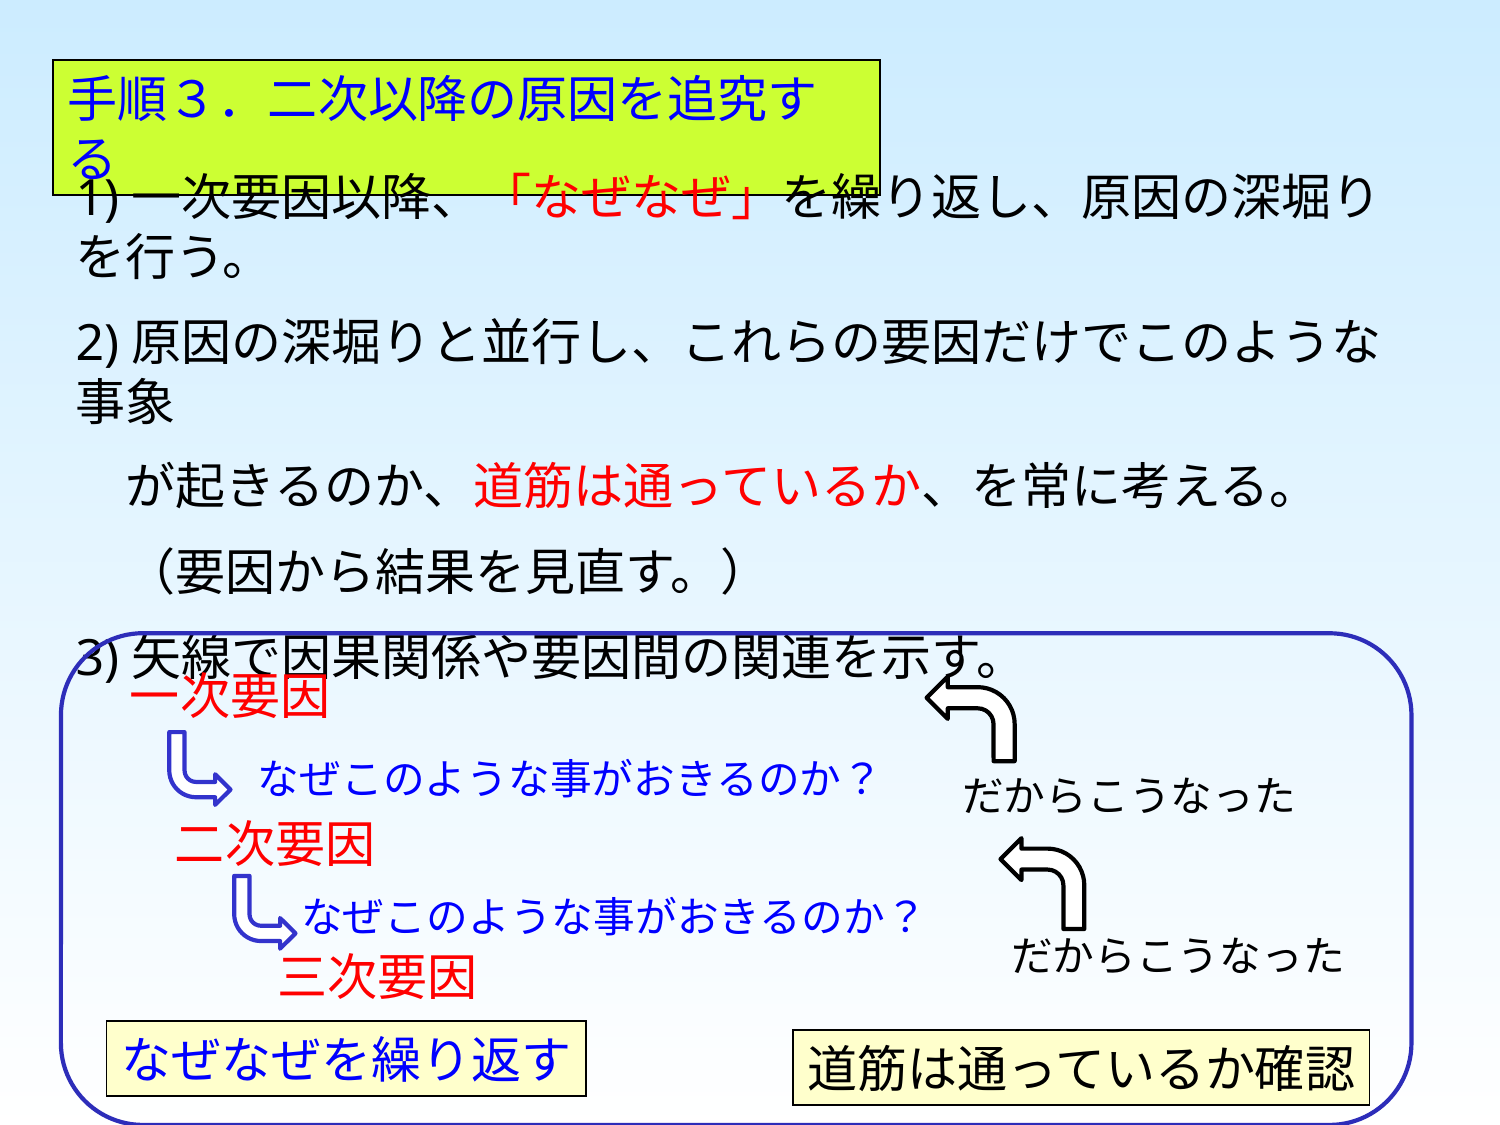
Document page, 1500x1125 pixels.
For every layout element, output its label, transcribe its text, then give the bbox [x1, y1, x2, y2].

text_box なぜなぜを繰り返す [106, 1021, 587, 1096]
text_box だからこうなった [947, 762, 1311, 828]
text_box [232, 873, 298, 951]
text_box 手順３．二次以降の原因を追究する [53, 60, 880, 196]
text_box だからこうなった [996, 921, 1360, 987]
text_box 1)一次要因以降、「なぜなぜ」を繰り返し、原因の深堀りを行う。 2)原因の深堀りと並行し、これらの要因だけでこのような事象 が起きるのか、道筋は通っているか、を常に考える。 （要因から結果を見直す。） 3)矢線で因果関係や要因間の関連を示す。 [60, 157, 1439, 693]
text_box [998, 836, 1087, 921]
text_box [924, 674, 1017, 762]
text_box 道筋は通っているか確認 [792, 1030, 1370, 1105]
text_box [58, 631, 1414, 1125]
